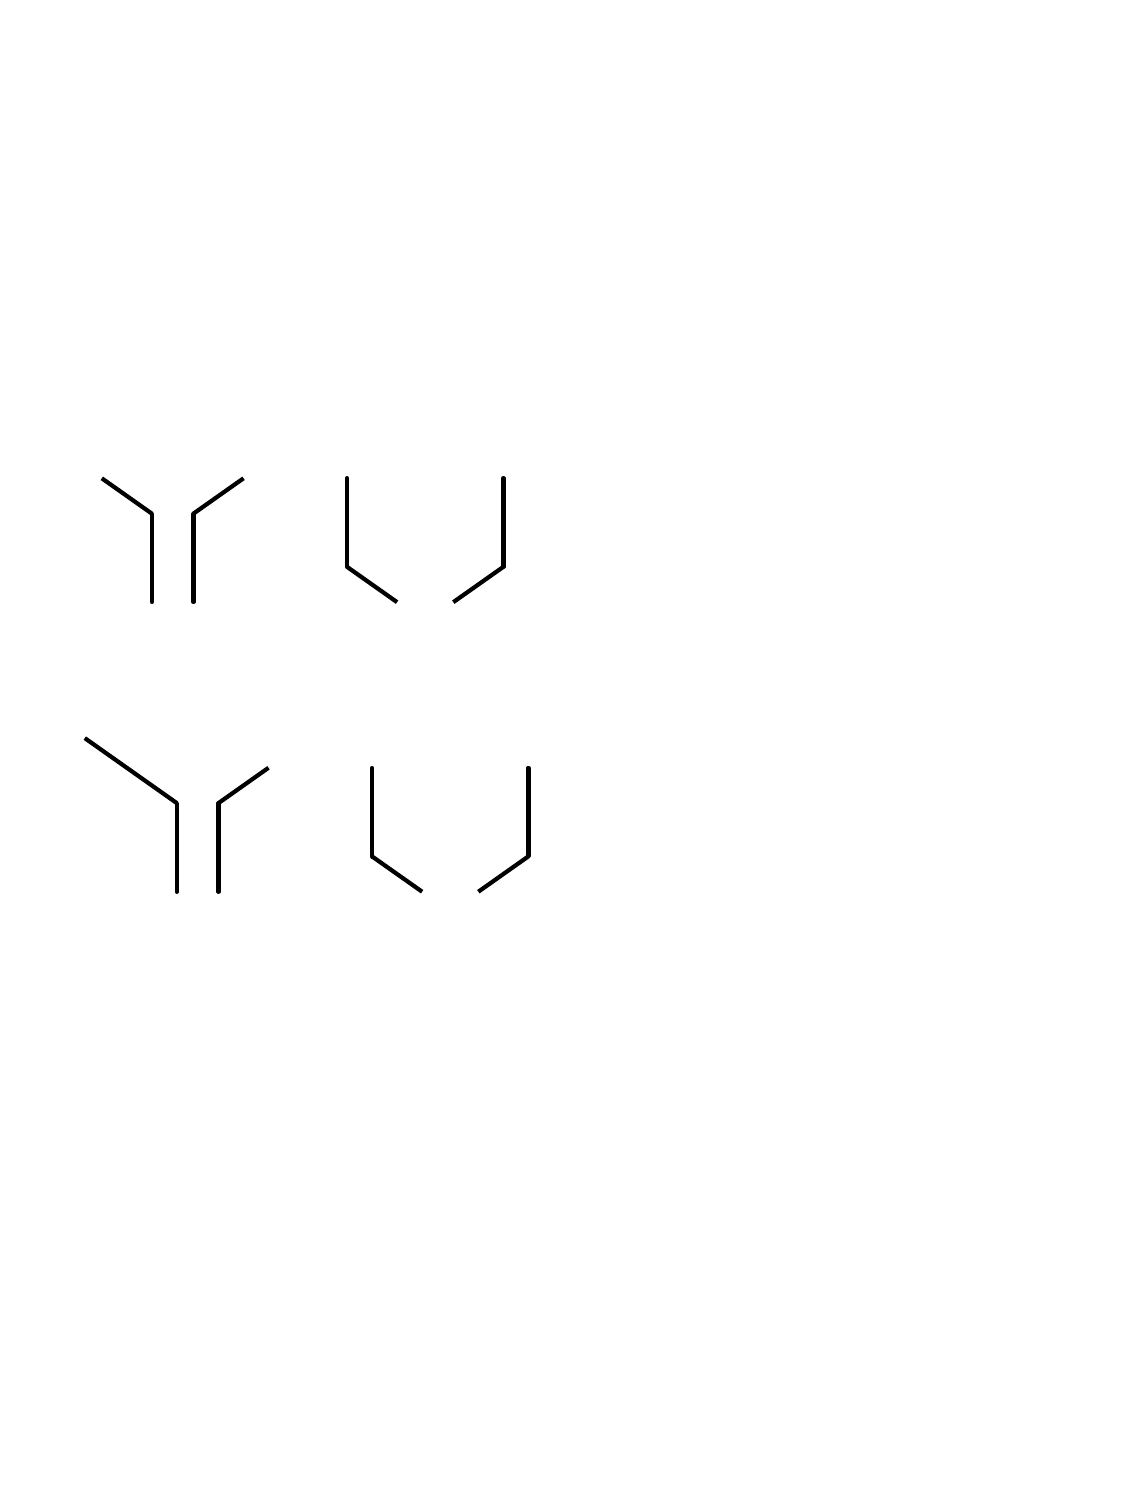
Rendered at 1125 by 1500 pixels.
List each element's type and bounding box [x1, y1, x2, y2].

text_box [218, 767, 269, 892]
text_box [101, 477, 153, 603]
text_box [478, 767, 529, 892]
text_box [84, 737, 178, 892]
text_box [371, 767, 423, 892]
text_box [346, 477, 398, 603]
text_box [193, 477, 244, 603]
text_box [453, 477, 504, 603]
